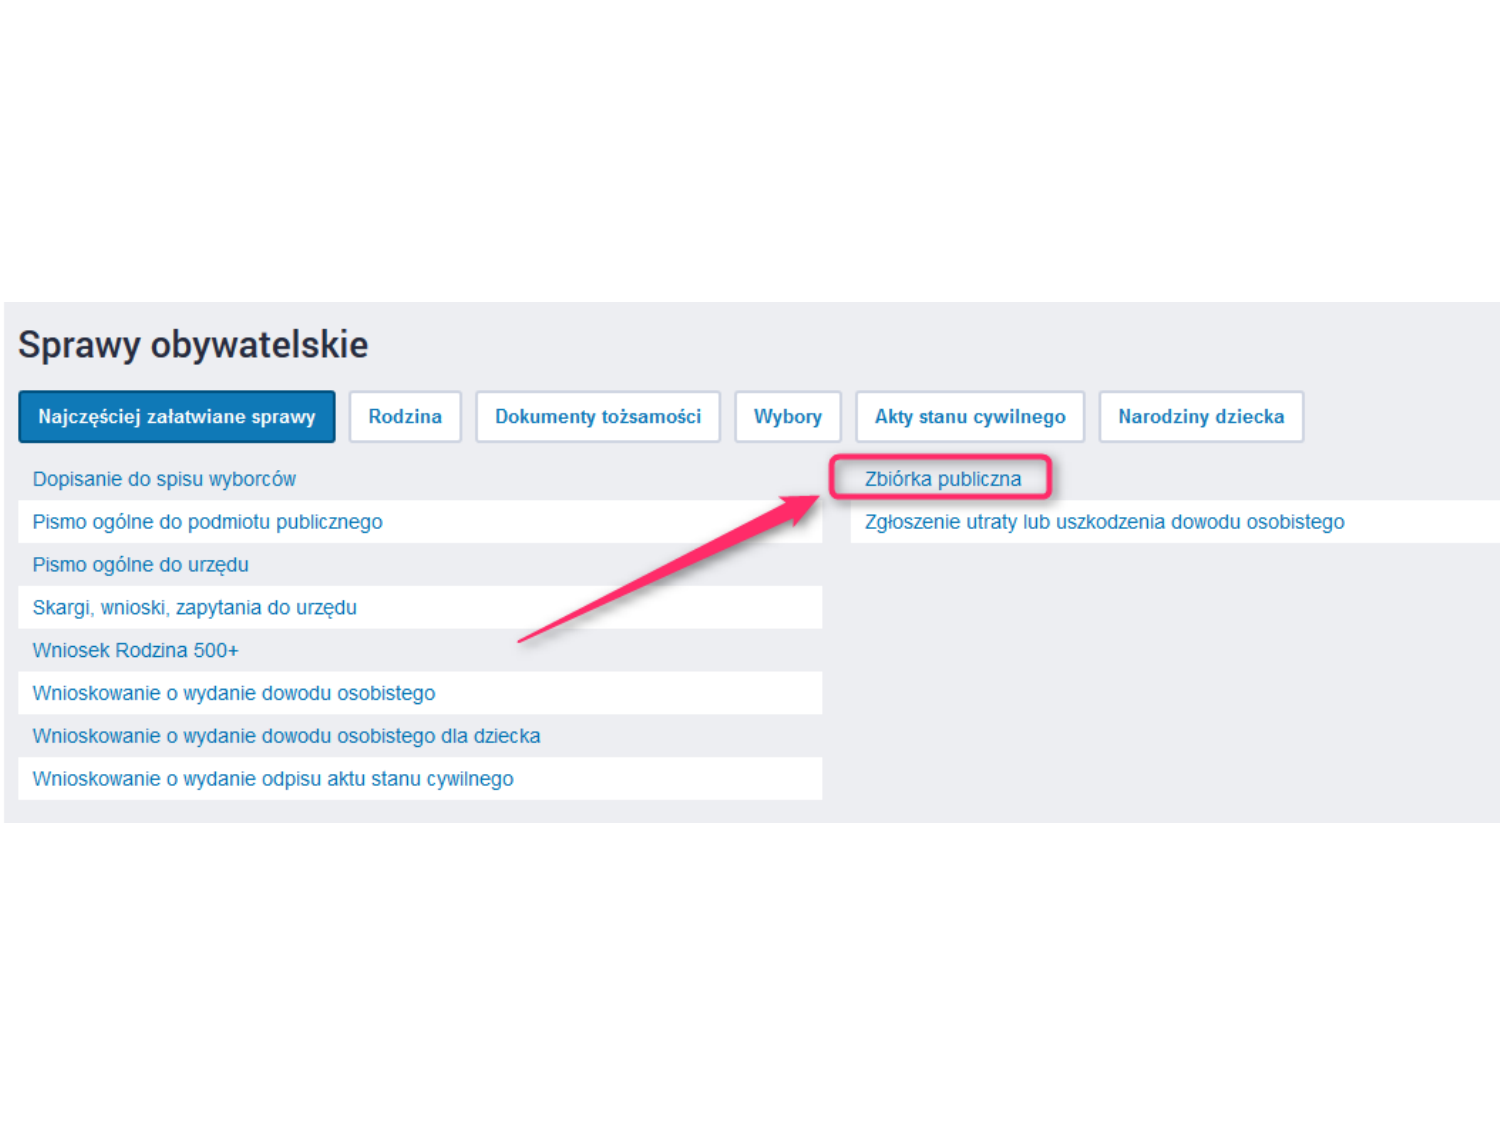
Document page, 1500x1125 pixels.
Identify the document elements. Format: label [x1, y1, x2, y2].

picture [0, 302, 1500, 823]
